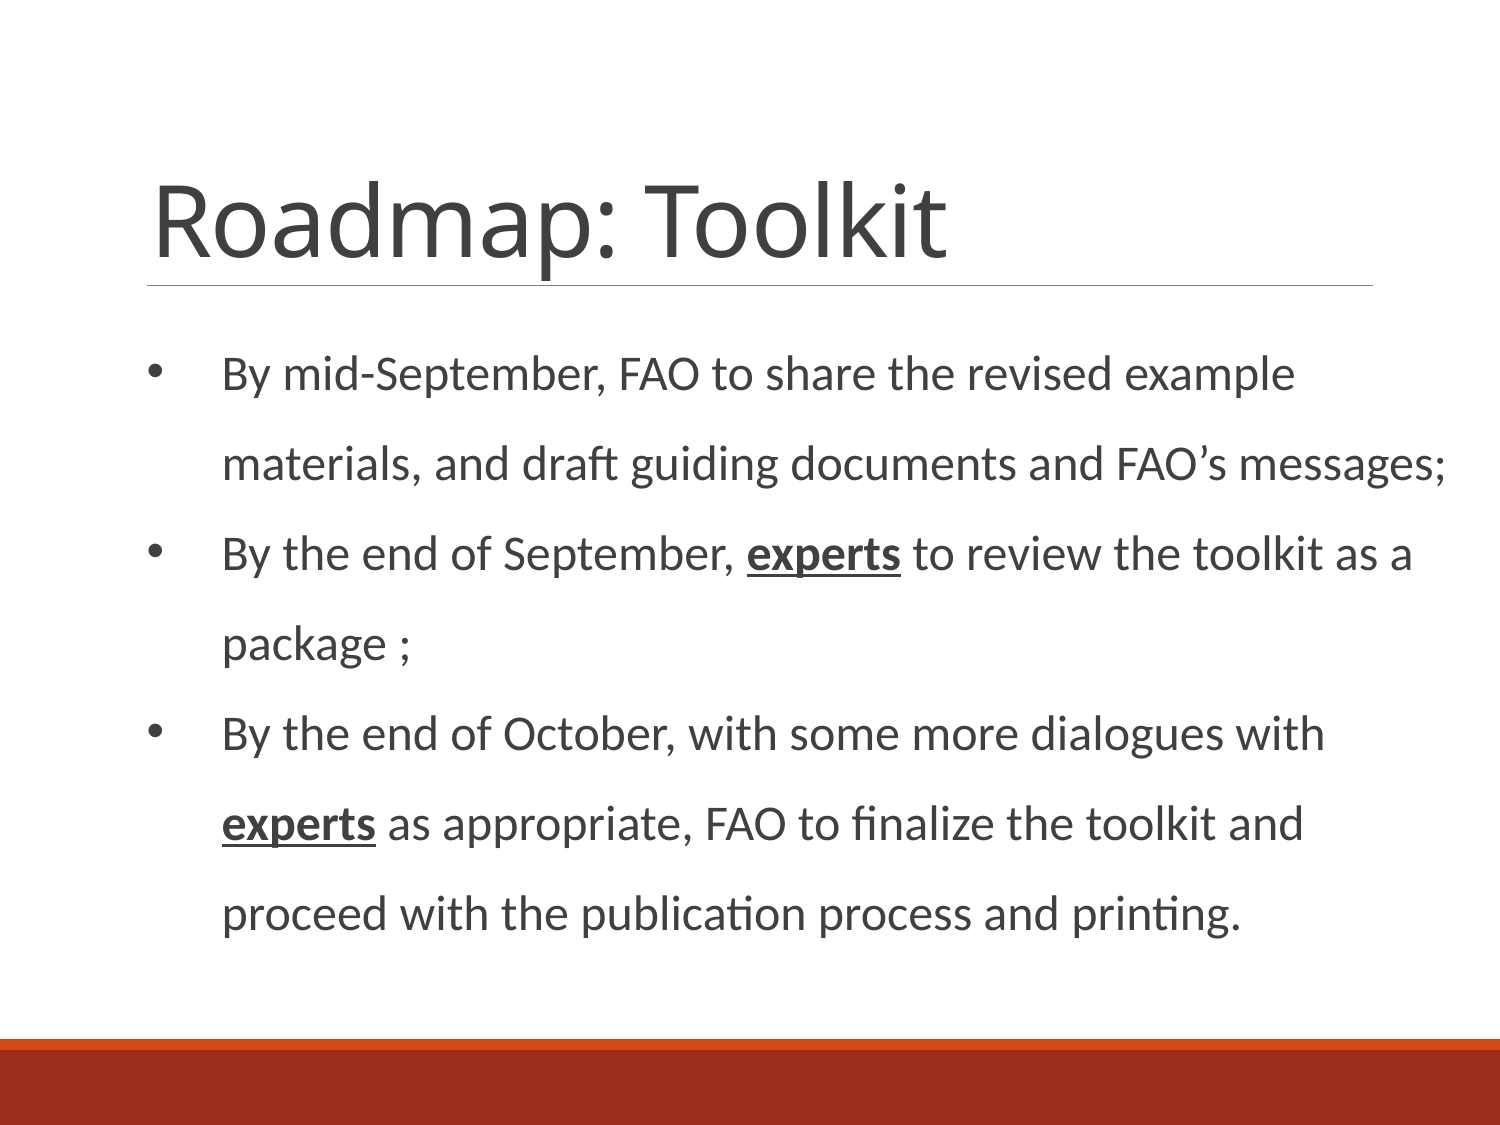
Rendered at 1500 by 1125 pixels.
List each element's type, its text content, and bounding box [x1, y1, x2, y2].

title Roadmap: Toolkit [135, 47, 1373, 285]
text_box By mid-September, FAO to share the revised example materials, and draft guiding documents and FAO’s messages; By the end of September, experts to review the toolkit as a package ; By the end of October, with some more dialogues with experts as appropriate, FAO to finalize the toolkit and proceed with the publication process and printing. [146, 302, 1472, 1028]
